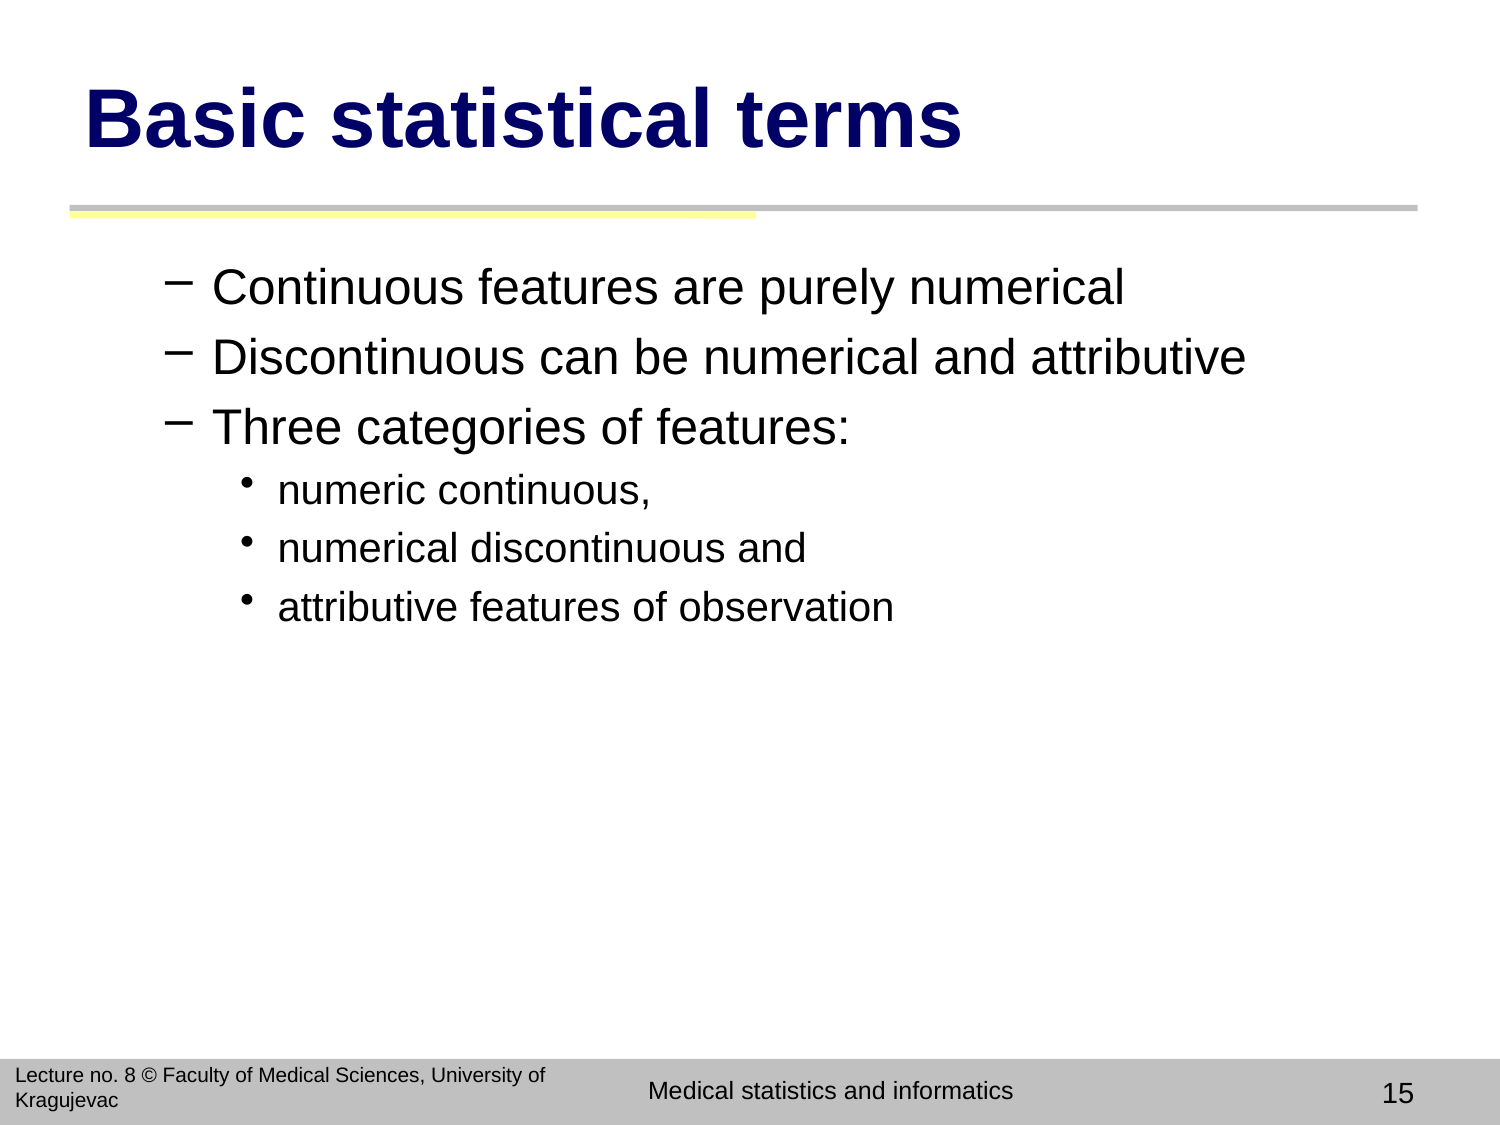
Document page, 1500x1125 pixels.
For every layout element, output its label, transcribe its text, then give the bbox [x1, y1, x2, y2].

slide_number 15 [1164, 1066, 1430, 1125]
footer Medical statistics and informatics [512, 1066, 1151, 1125]
list Continuous features are purely numerical Discontinuous can be numerical and attributive Three categories of features: numeric continuous, numerical discontinuous and attributive features of observation [74, 246, 1426, 1023]
slide_number Lecture no. 8 © Faculty of Medical Sciences, University of Kragujevac [0, 1053, 614, 1108]
title Basic statistical terms [69, 19, 1426, 208]
